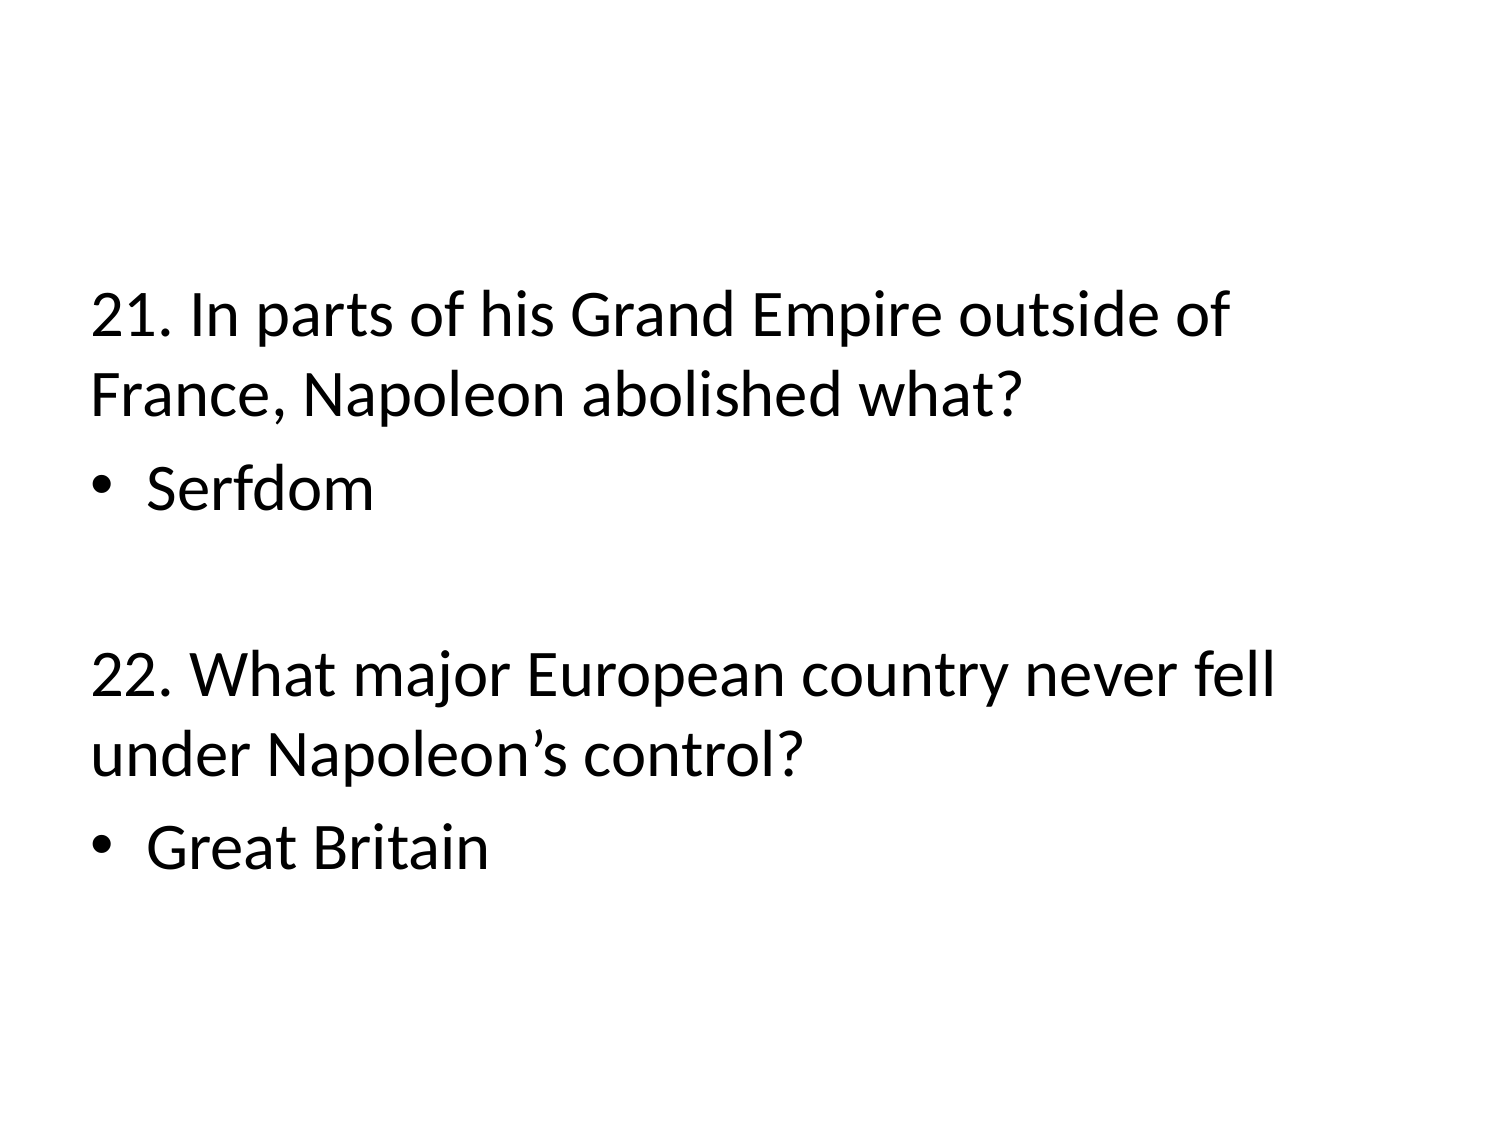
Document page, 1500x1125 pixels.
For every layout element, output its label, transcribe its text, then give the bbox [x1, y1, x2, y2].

list 21. In parts of his Grand Empire outside of France, Napoleon abolished what? Serfdom 22. What major European country never fell under Napoleon’s control? Great Britain [75, 262, 1425, 1005]
